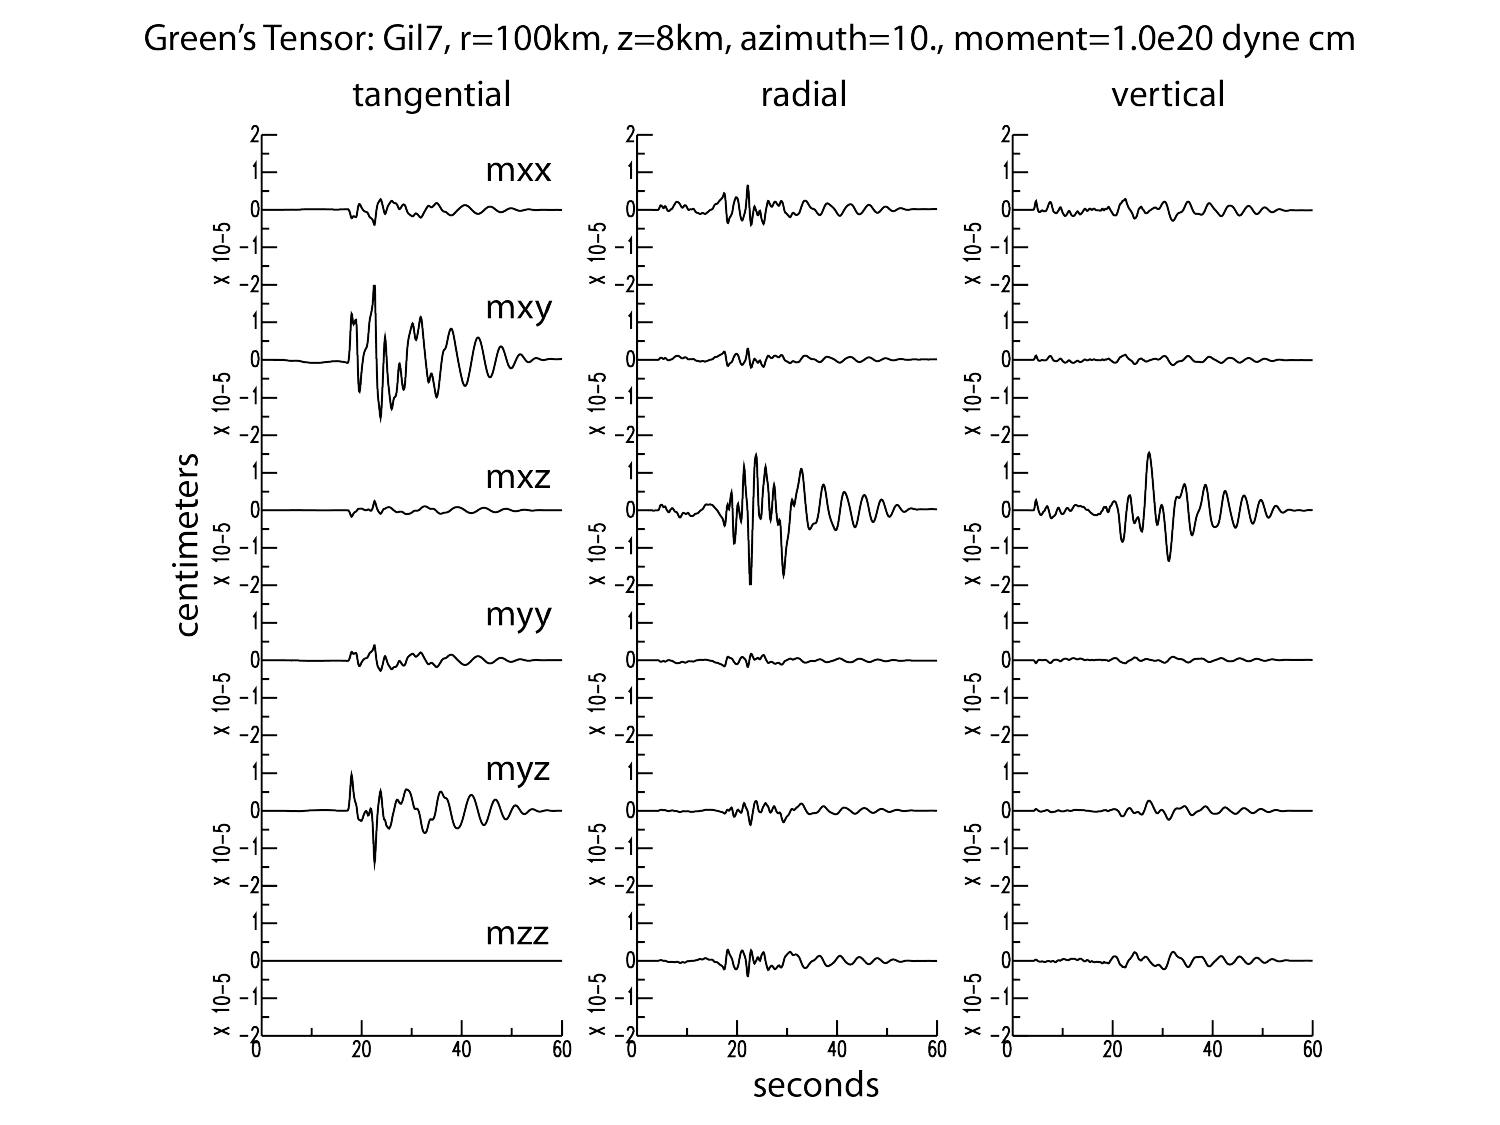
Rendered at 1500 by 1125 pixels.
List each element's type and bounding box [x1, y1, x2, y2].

picture [143, 18, 1356, 1106]
